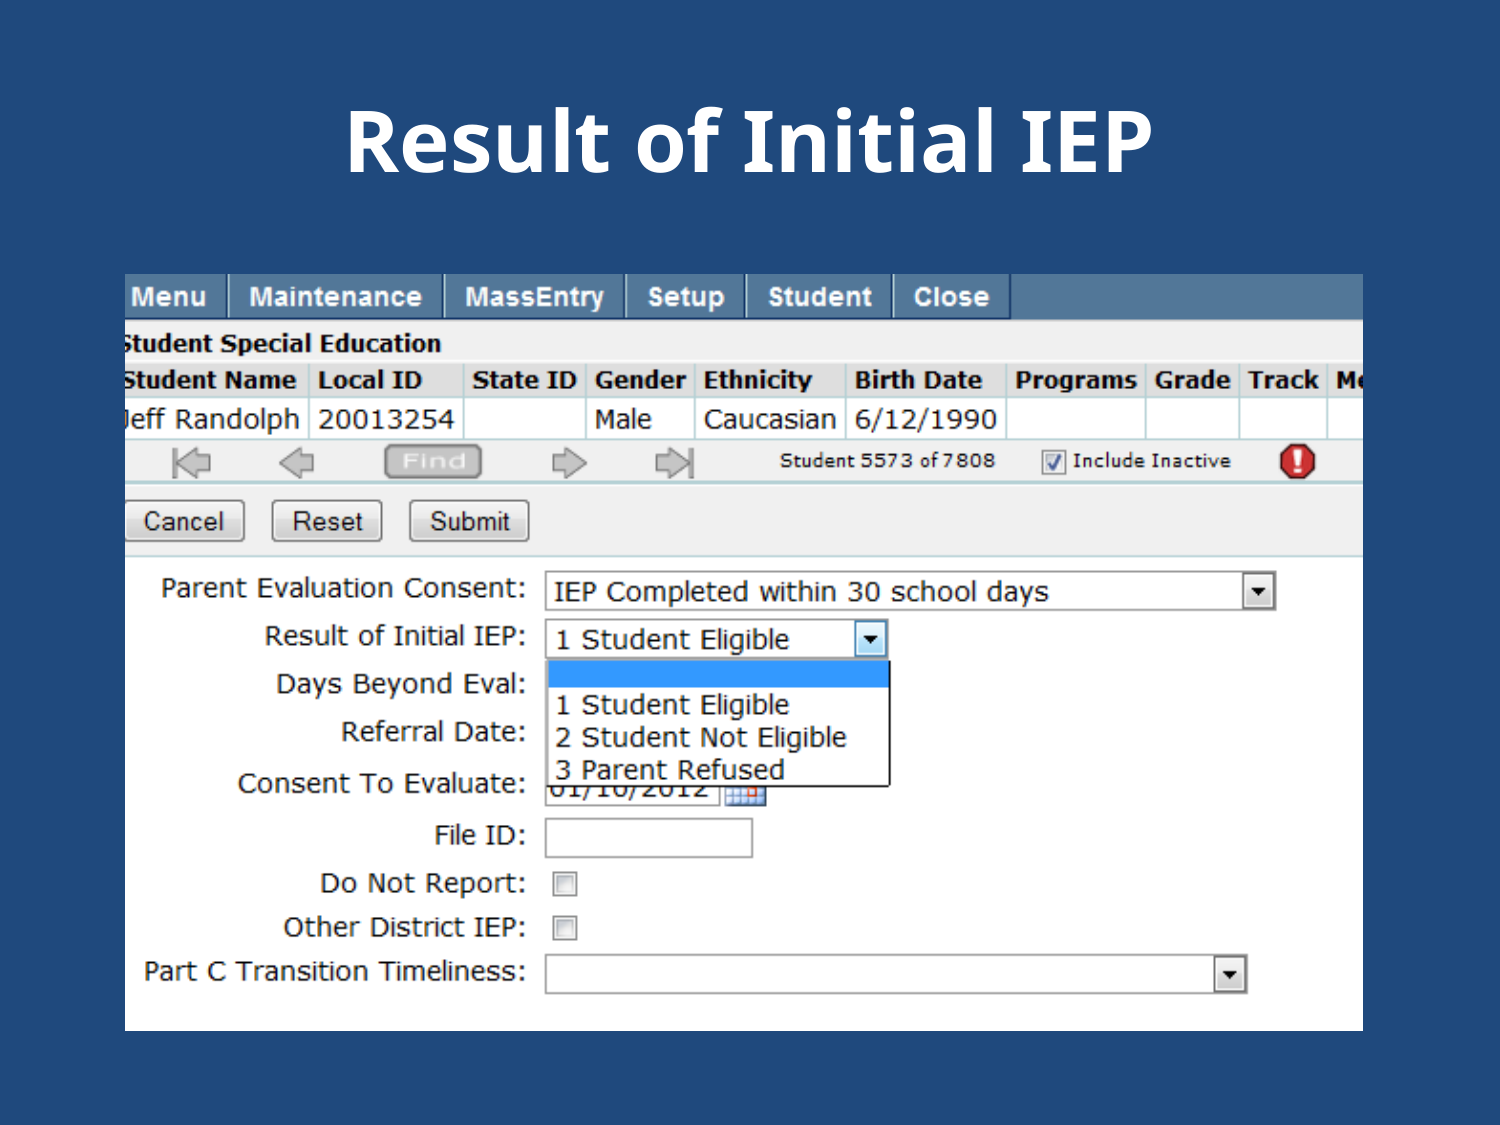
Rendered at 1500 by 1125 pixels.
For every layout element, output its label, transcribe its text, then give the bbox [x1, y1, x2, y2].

title Result of Initial IEP [75, 45, 1425, 233]
picture [124, 274, 1363, 1031]
